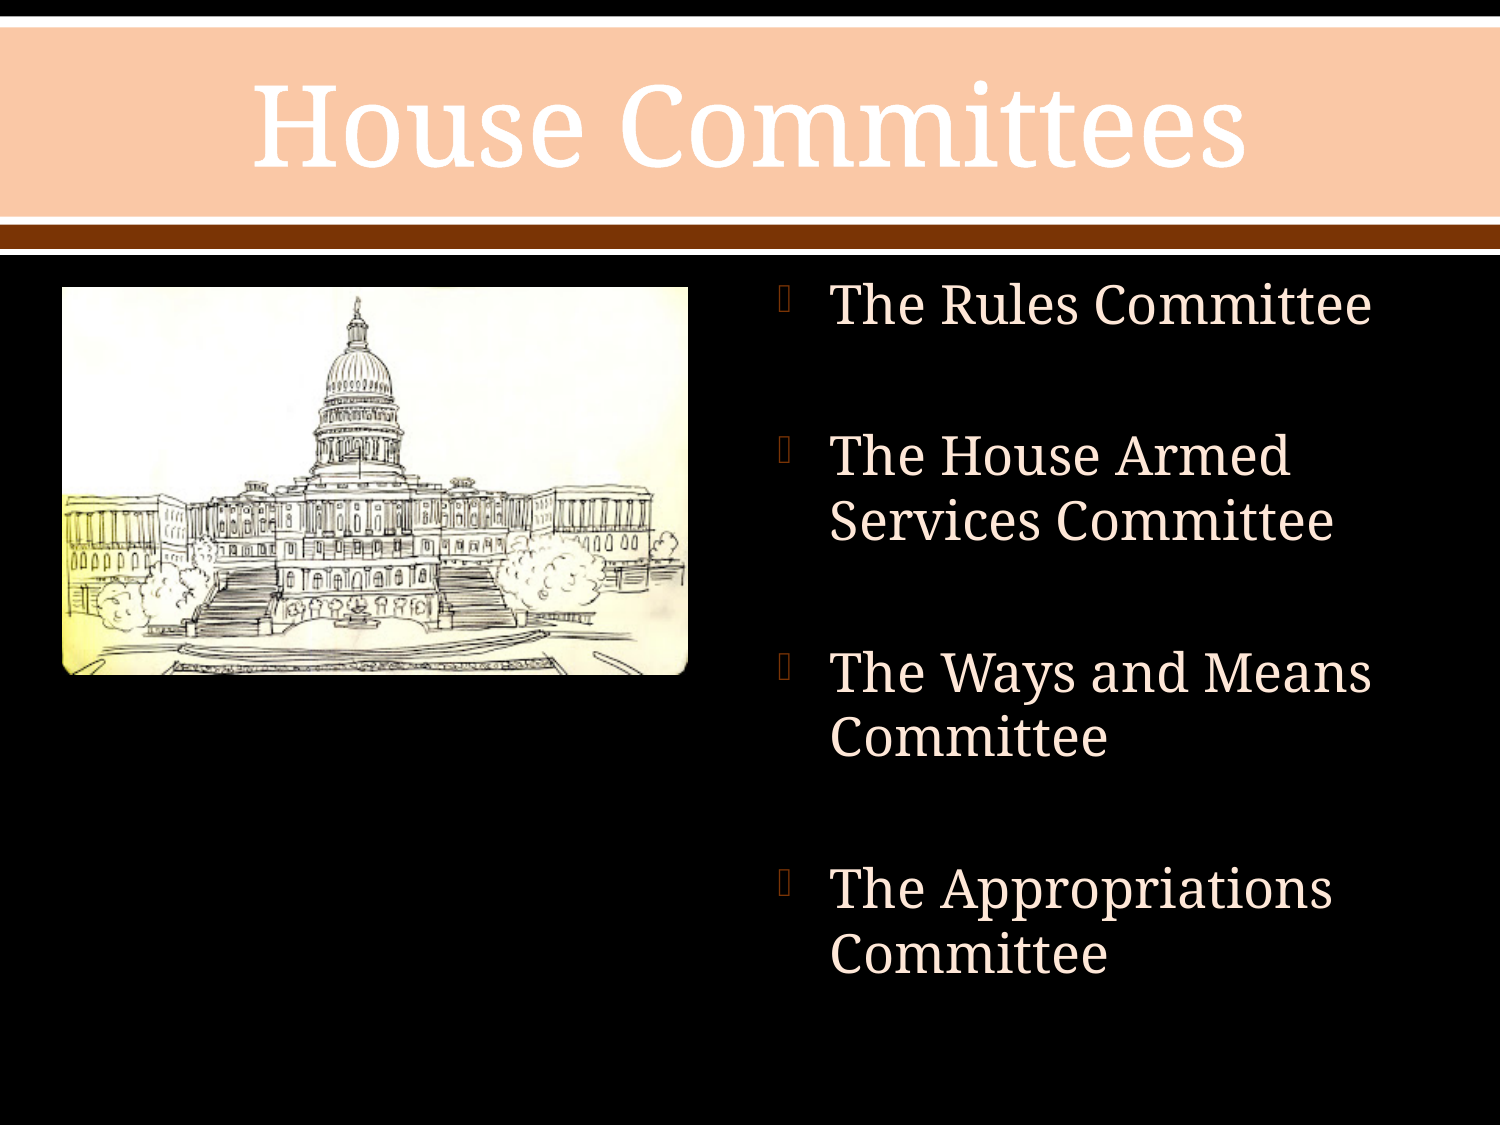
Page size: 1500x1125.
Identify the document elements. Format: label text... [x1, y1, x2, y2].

list The Rules Committee The House Armed Services Committee The Ways and Means Committee The Appropriations Committee [762, 262, 1425, 1005]
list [62, 287, 688, 676]
title House Committees [75, 29, 1425, 213]
